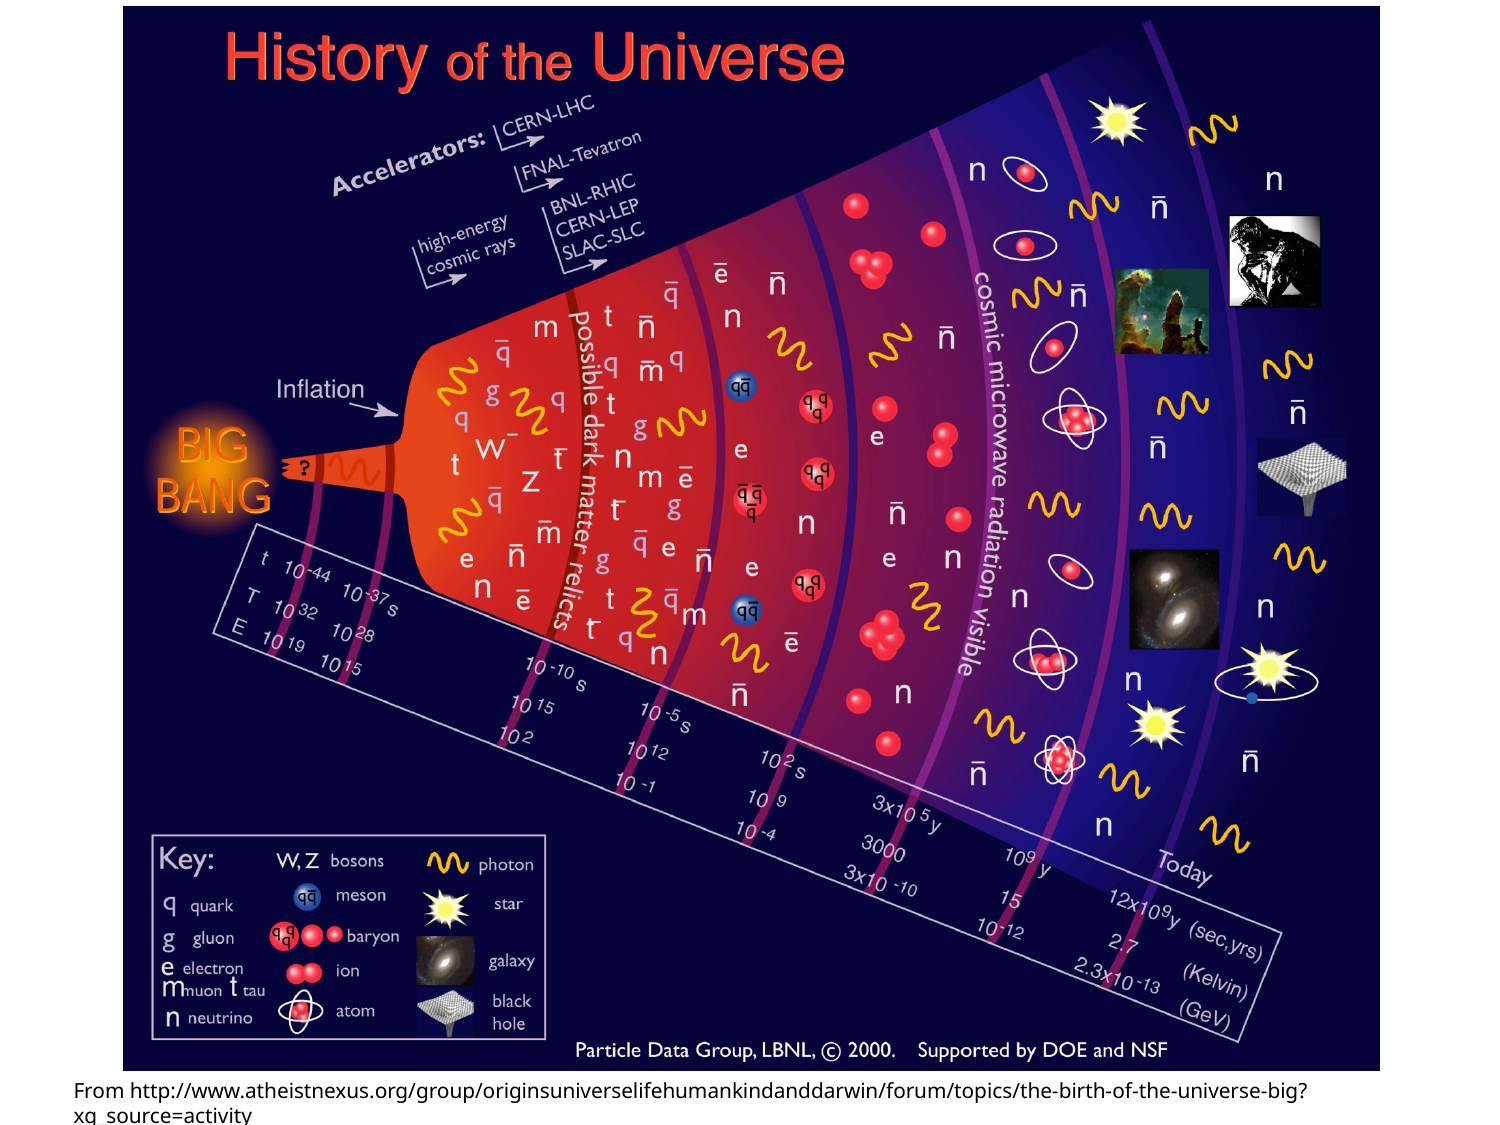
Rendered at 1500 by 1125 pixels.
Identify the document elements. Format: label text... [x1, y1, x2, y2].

picture [123, 6, 1380, 1071]
text_box From http://www.atheistnexus.org/group/originsuniverselifehumankindanddarwin/forum/topics/the-birth-of-the-universe-big?xg_source=activity [58, 1070, 1500, 1125]
